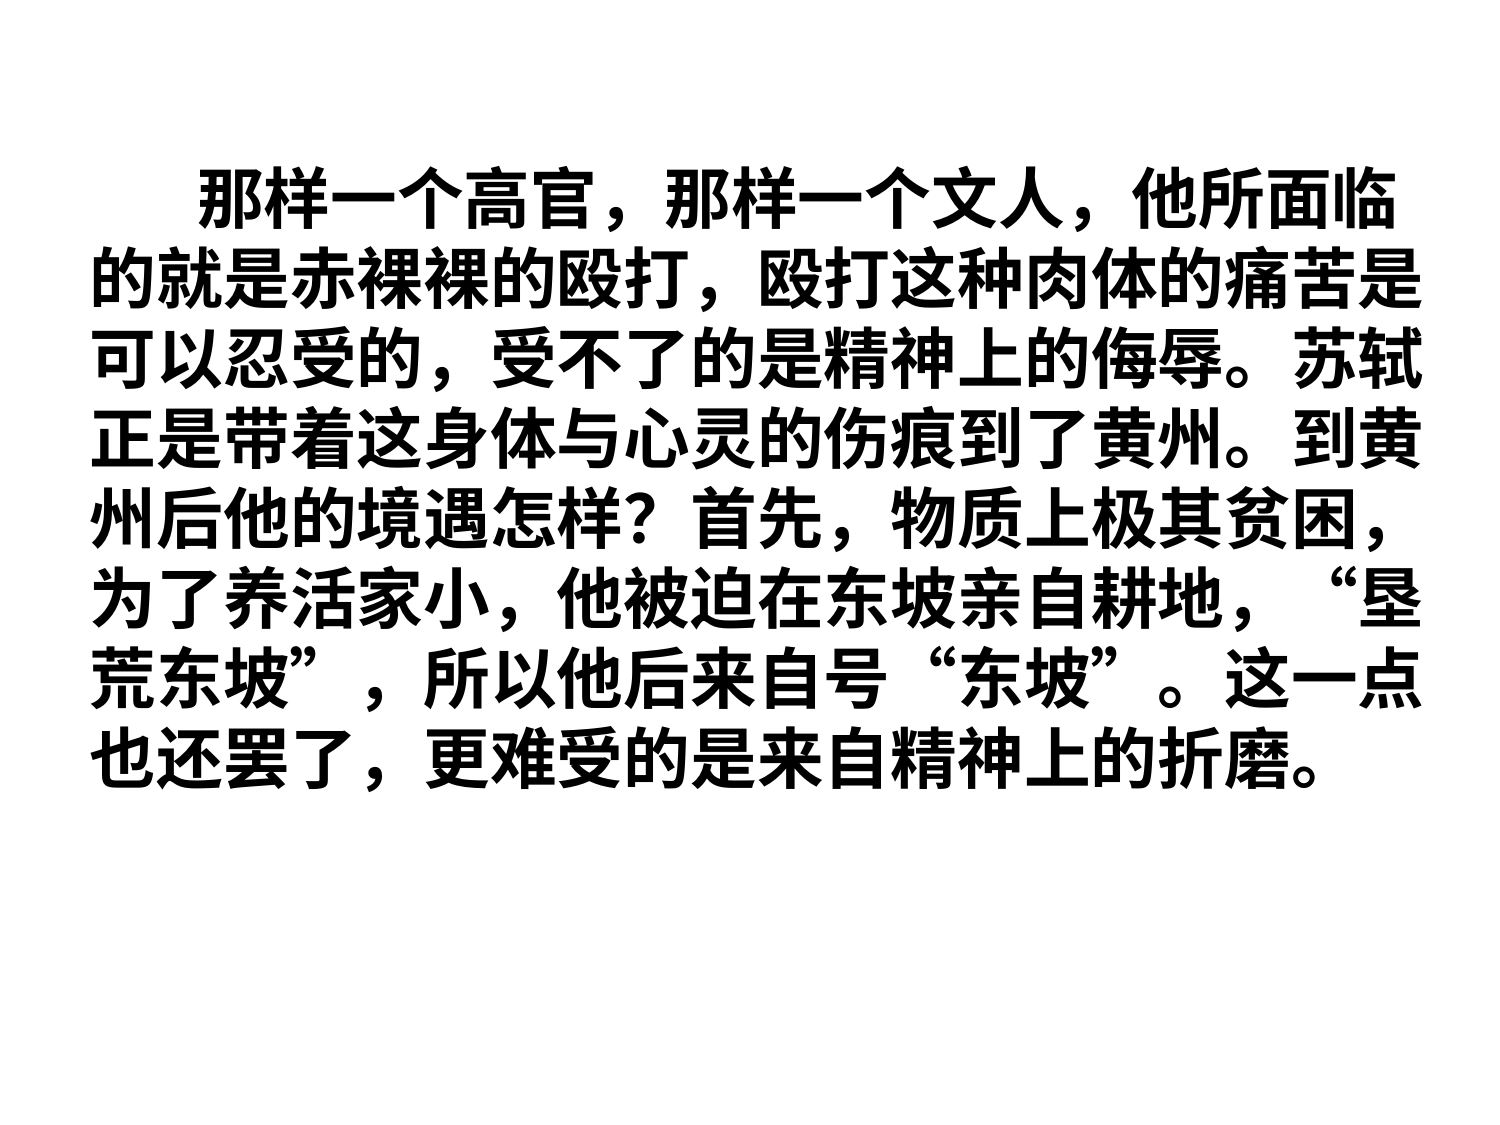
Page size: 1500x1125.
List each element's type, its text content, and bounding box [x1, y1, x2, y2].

text_box 那样一个高官，那样一个文人，他所面临的就是赤裸裸的殴打，殴打这种肉体的痛苦是可以忍受的，受不了的是精神上的侮辱。苏轼正是带着这身体与心灵的伤痕到了黄州。到黄州后他的境遇怎样？首先，物质上极其贫困，为了养活家小，他被迫在东坡亲自耕地，“垦荒东坡”，所以他后来自号“东坡”。这一点也还罢了，更难受的是来自精神上的折磨。 [75, 149, 1450, 805]
